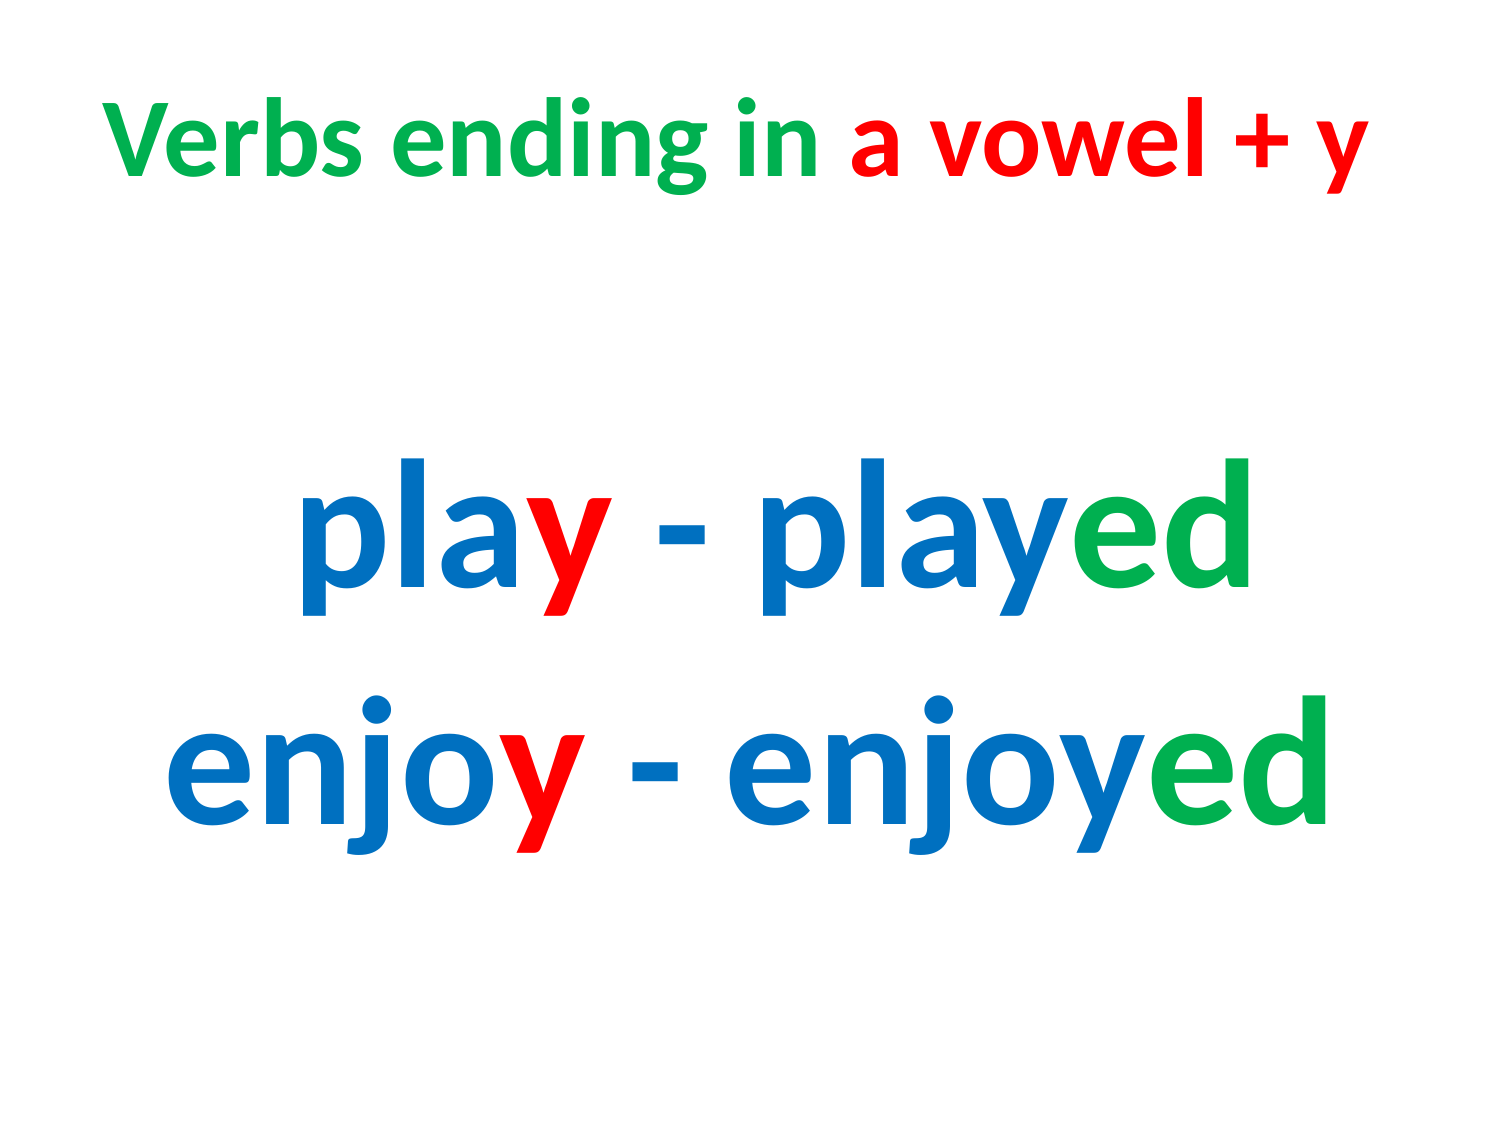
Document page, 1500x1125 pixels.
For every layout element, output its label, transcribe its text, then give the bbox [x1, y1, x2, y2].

text_box Verbs ending in a vowel + y [87, 56, 1385, 207]
text_box play - played [280, 397, 1315, 632]
text_box enjoy - enjoyed [149, 633, 1392, 869]
